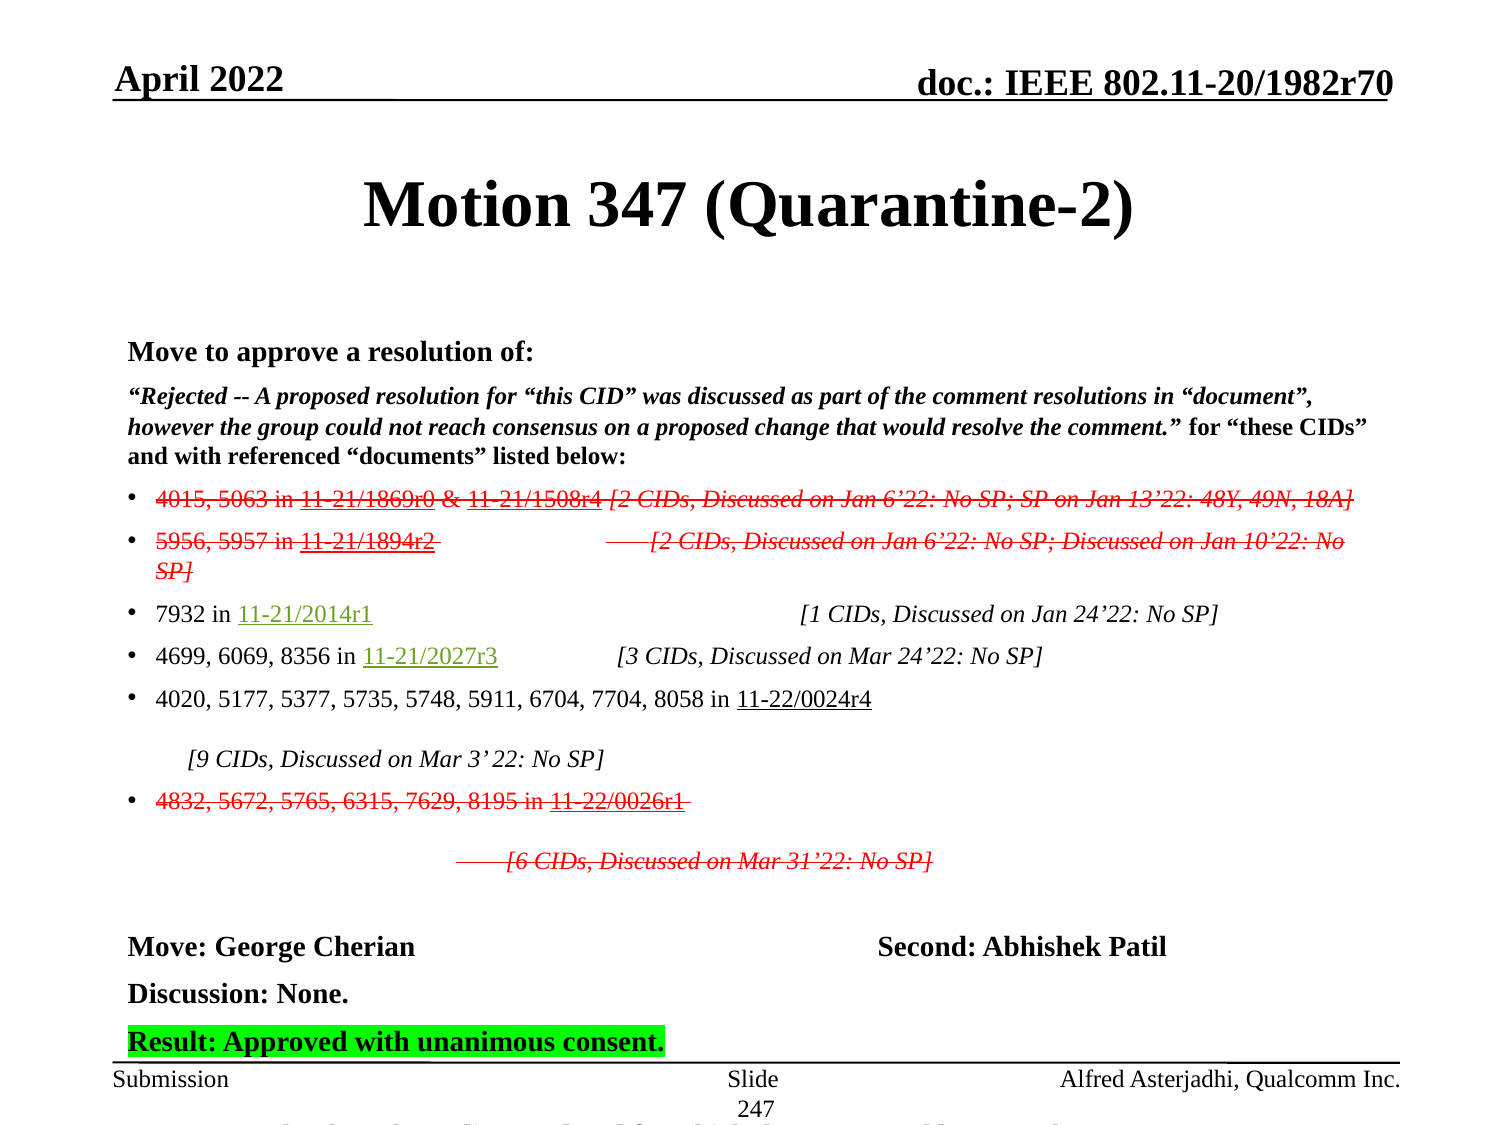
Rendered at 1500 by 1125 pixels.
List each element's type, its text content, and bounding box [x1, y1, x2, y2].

list Move to approve a resolution of: “Rejected -- A proposed resolution for “this CID” was discussed as part of the comment resolutions in “document”, however the group could not reach consensus on a proposed change that would resolve the comment.” for “these CIDs” and with referenced “documents” listed below: 4015, 5063 in 11-21/1869r0 & 11-21/1508r4 [2 CIDs, Discussed on Jan 6’22: No SP; SP on Jan 13’22: 48Y, 49N, 18A] 5956, 5957 in 11-21/1894r2 [2 CIDs, Discussed on Jan 6’22: No SP; Discussed on Jan 10’22: No SP] 7932 in 11-21/2014r1 [1 CIDs, Discussed on Jan 24’22: No SP] 4699, 6069, 8356 in 11-21/2027r3 [3 CIDs, Discussed on Mar 24’22: No SP] 4020, 5177, 5377, 5735, 5748, 5911, 6704, 7704, 8058 in 11-22/0024r4 [9 CIDs, Discussed on Mar 3’ 22: No SP] 4832, 5672, 5765, 6315, 7629, 8195 in 11-22/0026r1 [6 CIDs, Discussed on Mar 31’22: No SP] Move: George Cherian Second: Abhishek Patil Discussion: None. Result: Approved with unanimous consent. Note: CIDs that have been discussed and for which the group could not reach consensus. [112, 324, 1388, 1063]
slide_number Slide 247 [712, 1061, 800, 1123]
title Motion 347 (Quarantine-2) [112, 112, 1388, 288]
footer Alfred Asterjadhi, Qualcomm Inc. [878, 1061, 1402, 1093]
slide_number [114, 54, 423, 100]
